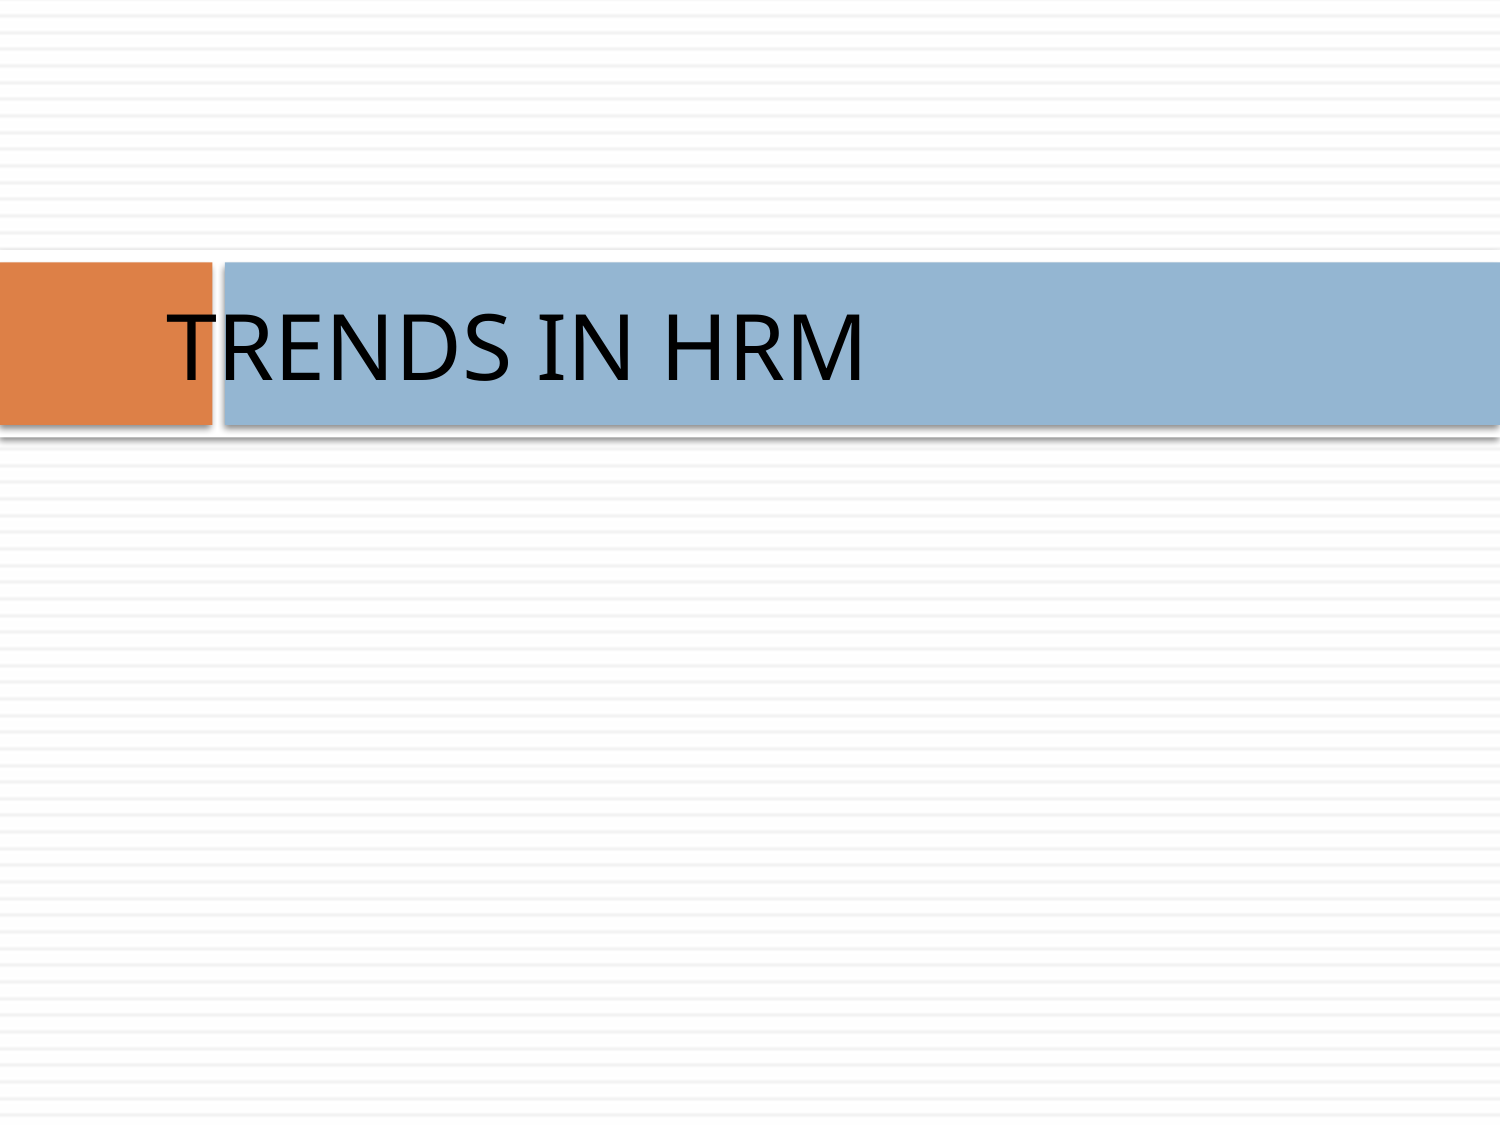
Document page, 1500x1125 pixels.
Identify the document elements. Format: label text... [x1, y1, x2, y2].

title TRENDS IN HRM [33, 232, 1467, 456]
